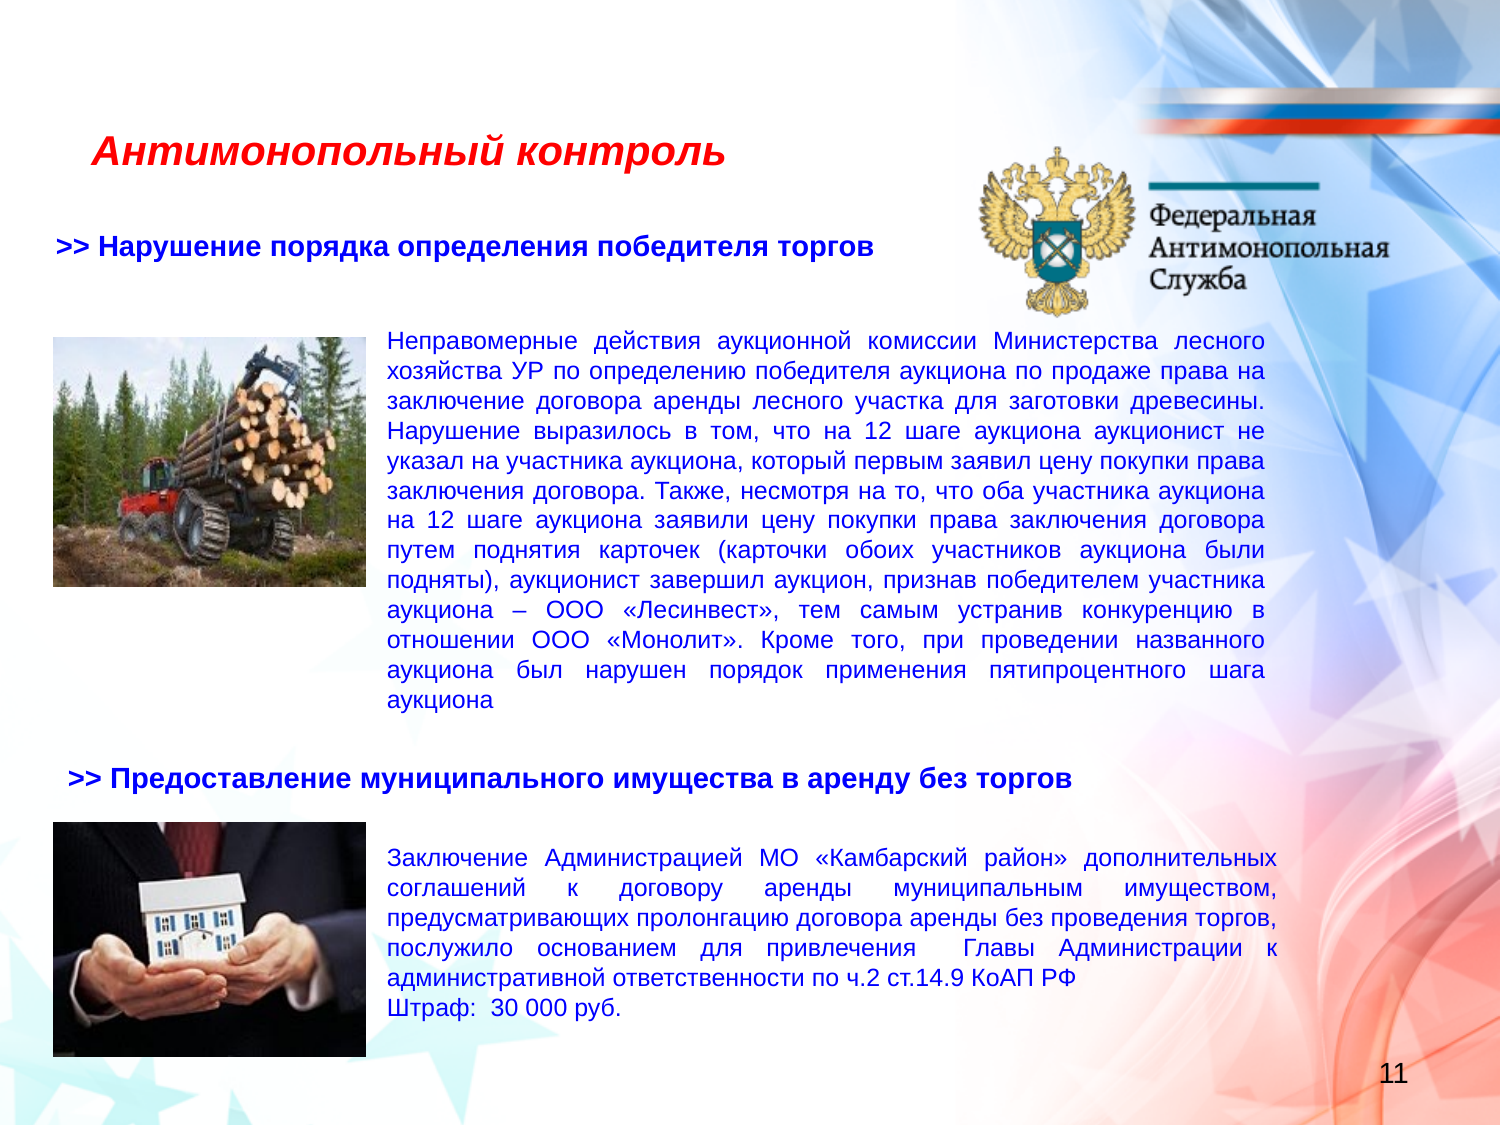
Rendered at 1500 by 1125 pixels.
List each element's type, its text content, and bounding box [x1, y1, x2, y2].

text_box Заключение Администрацией МО «Камбарский район» дополнительных соглашений к договору аренды муниципальным имуществом, предусматривающих пролонгацию договора аренды без проведения торгов, послужило основанием для привлечения Главы Администрации к административной ответственности по ч.2 ст.14.9 КоАП РФ Штраф: 30 000 руб. [372, 834, 1294, 1029]
text_box Неправомерные действия аукционной комиссии Министерства лесного хозяйства УР по определению победителя аукциона по продаже права на заключение договора аренды лесного участка для заготовки древесины. Нарушение выразилось в том, что на 12 шаге аукциона аукционист не указал на участника аукциона, который первым заявил цену покупки права заключения договора. Также, несмотря на то, что оба участника аукциона на 12 шаге аукциона заявили цену покупки права заключения договора путем поднятия карточек (карточки обоих участников аукциона были подняты), аукционист завершил аукцион, признав победителем участника аукциона – ООО «Лесинвест», тем самым устранив конкуренцию в отношении ООО «Монолит». Кроме того, при проведении названного аукциона был нарушен порядок применения пятипроцентного шага аукциона [372, 316, 1282, 722]
text_box Антимонопольный контроль [76, 54, 1427, 243]
picture [0, 0, 1500, 1125]
text_box >> Нарушение порядка определения победителя торгов [41, 219, 986, 271]
slide_number 11 [1074, 1042, 1424, 1102]
text_box >> Предоставление муниципального имущества в аренду без торгов [53, 751, 1199, 802]
